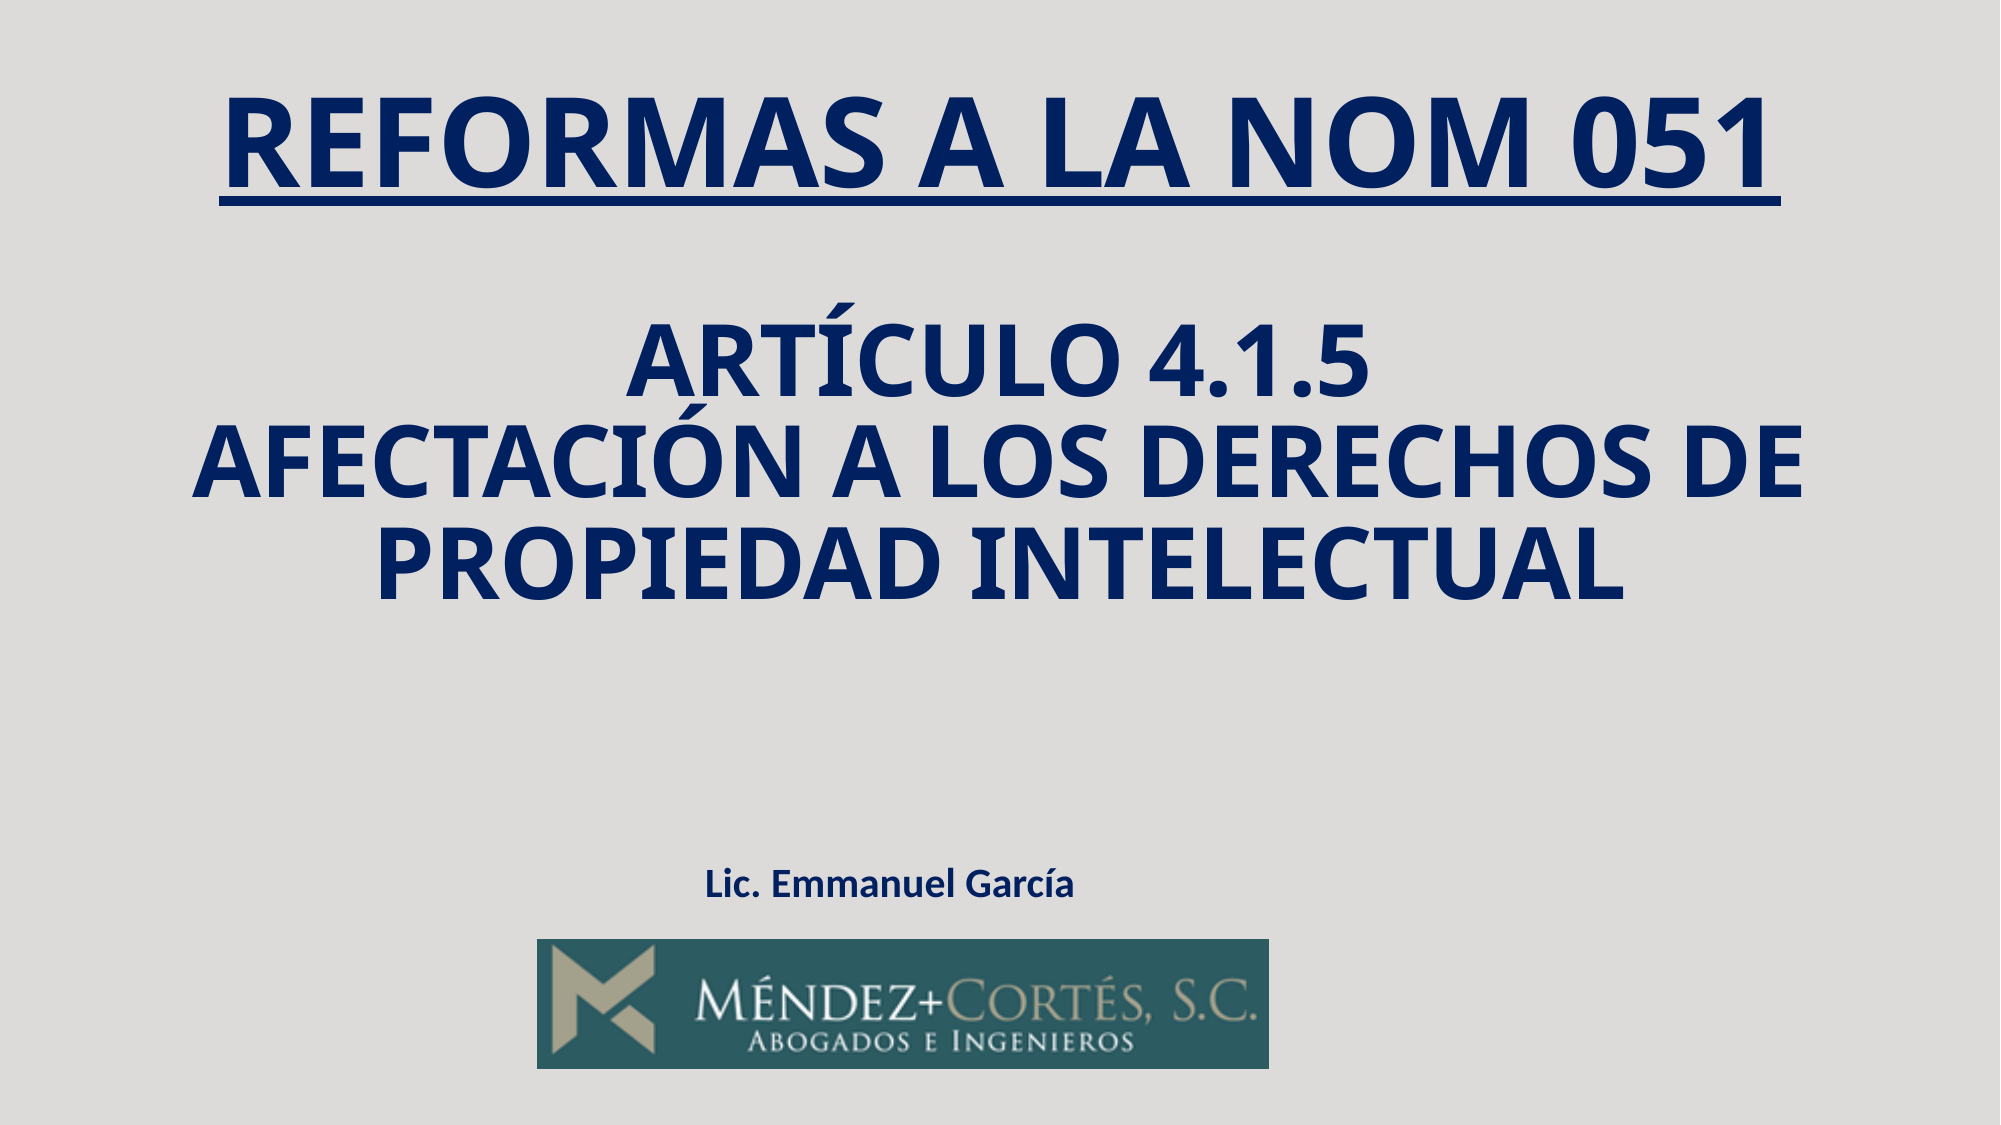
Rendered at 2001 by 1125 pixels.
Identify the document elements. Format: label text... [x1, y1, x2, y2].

title REFORMAS A LA NOM 051 ARTÍCULO 4.1.5 AFECTACIÓN A LOS DERECHOS DE PROPIEDAD INTELECTUAL [174, 211, 1825, 628]
text_box Lic. Emmanuel García [573, 848, 1207, 914]
picture [536, 938, 1269, 1069]
